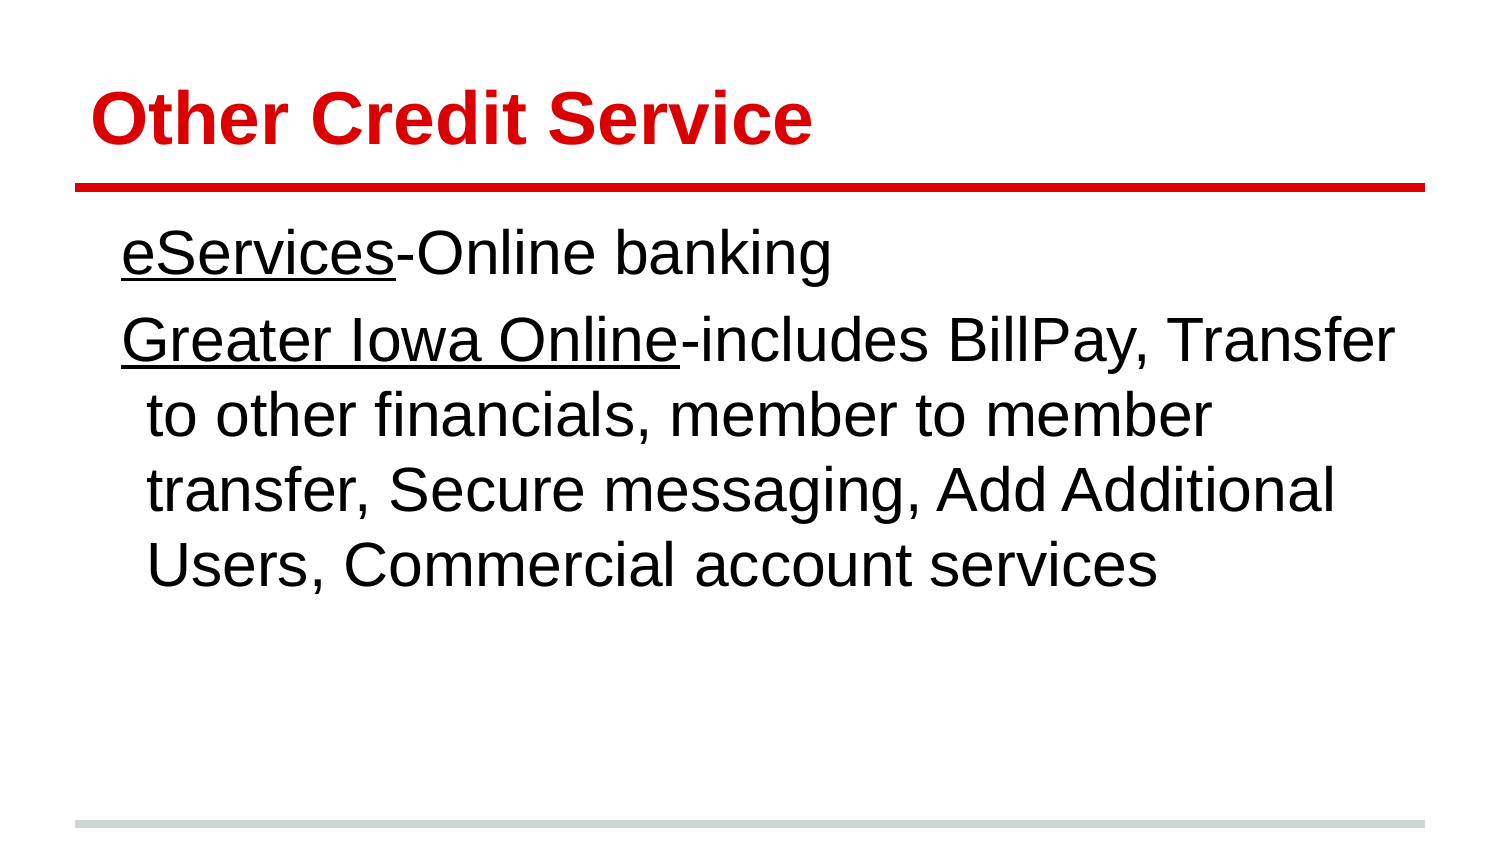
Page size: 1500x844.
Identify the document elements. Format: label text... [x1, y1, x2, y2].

title Other Credit Service [75, 33, 1425, 175]
list eServices-Online banking Greater Iowa Online-includes BillPay, Transfer to other financials, member to member transfer, Secure messaging, Add Additional Users, Commercial account services [75, 196, 1425, 808]
